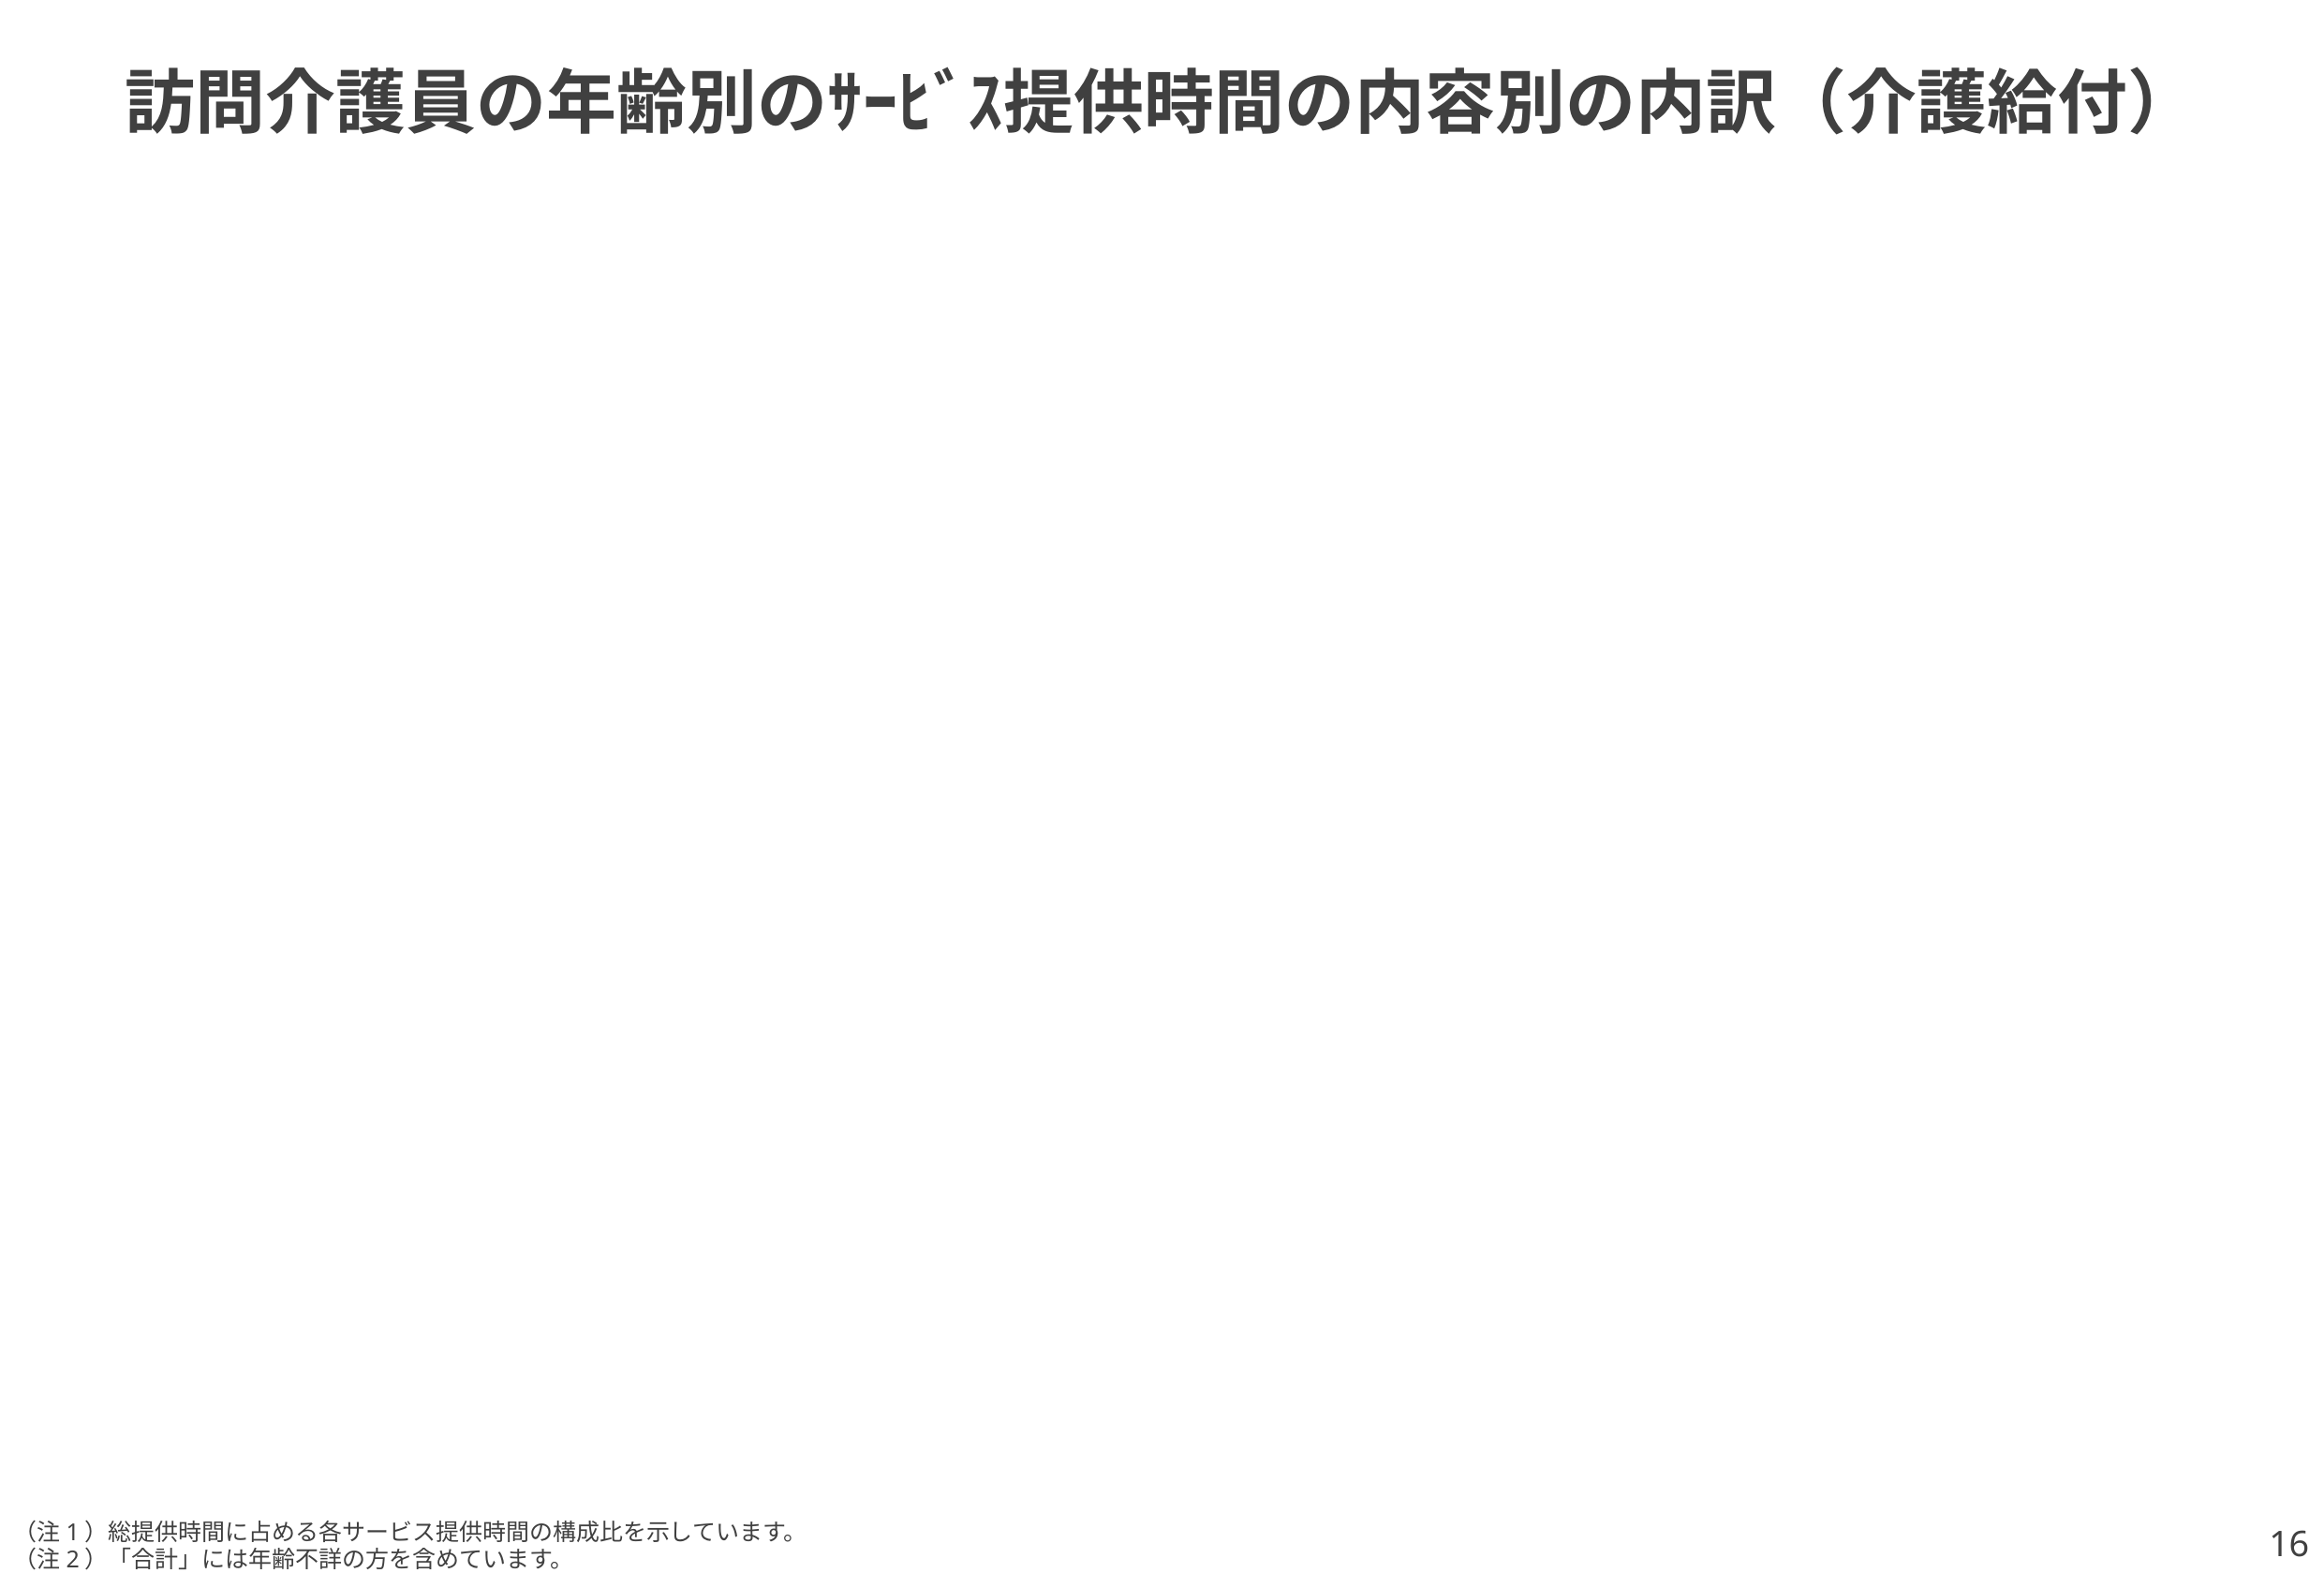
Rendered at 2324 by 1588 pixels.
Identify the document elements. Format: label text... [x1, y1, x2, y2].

title 訪問介護員の年齢別のｻｰﾋﾞｽ提供時間の内容別の内訳（介護給付） [0, 31, 2324, 179]
text_box （注1）総提供時間に占める各サービス提供時間の構成比を示しています。 （注2）「合計」には年齢不詳の方を含めています。 [0, 1509, 2154, 1581]
slide_number 16 [1800, 1503, 2324, 1588]
